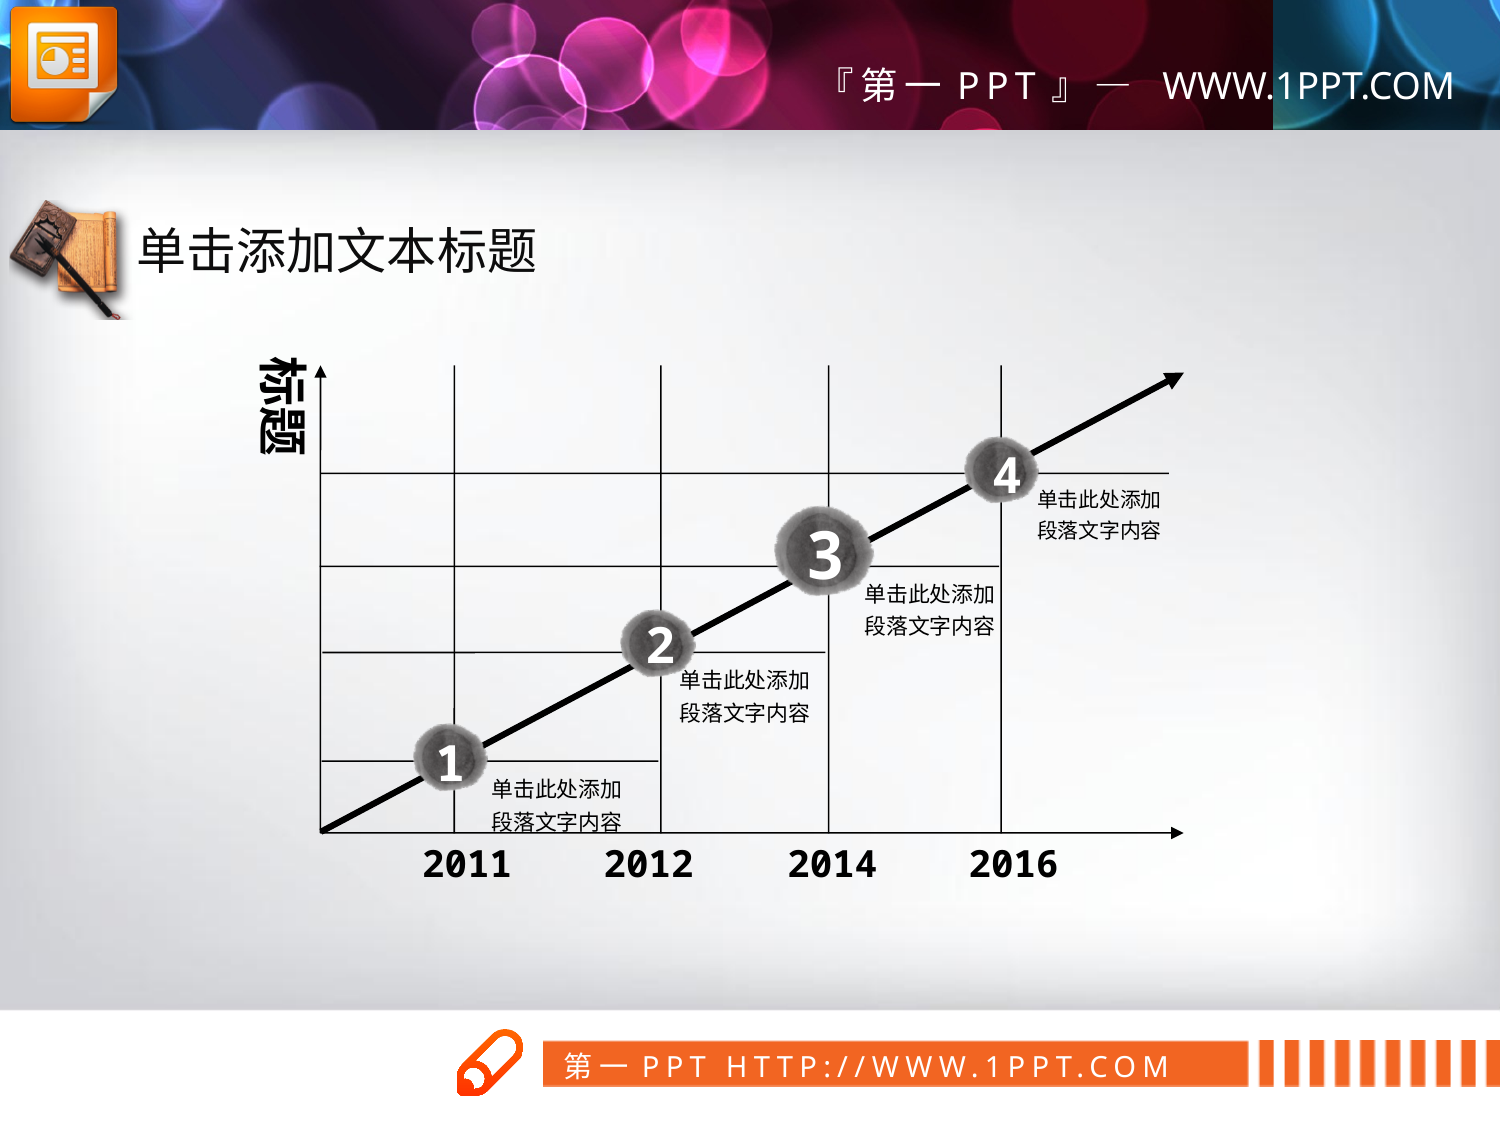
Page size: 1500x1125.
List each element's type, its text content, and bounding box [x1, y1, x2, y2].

text_box 2014 [772, 821, 893, 893]
text_box 标题 [231, 349, 338, 464]
text_box 单击此处添加 段落文字内容 [660, 652, 830, 733]
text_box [620, 591, 696, 683]
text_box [963, 420, 1041, 513]
text_box [1046, 372, 1185, 447]
text_box 2011 [407, 821, 528, 893]
text_box 单击此处添加 段落文字内容 [845, 566, 1015, 647]
text_box [1074, 826, 1184, 840]
picture [0, 0, 1500, 1012]
text_box 2016 [953, 821, 1074, 893]
text_box 2012 [588, 821, 709, 893]
text_box 单击此处添加 段落文字内容 [1014, 472, 1184, 550]
picture [543, 1040, 1500, 1087]
text_box 单击此处添加 段落文字内容 [454, 761, 660, 843]
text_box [774, 485, 875, 603]
text_box 单击添加文本标题 [154, 209, 562, 290]
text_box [412, 708, 488, 800]
